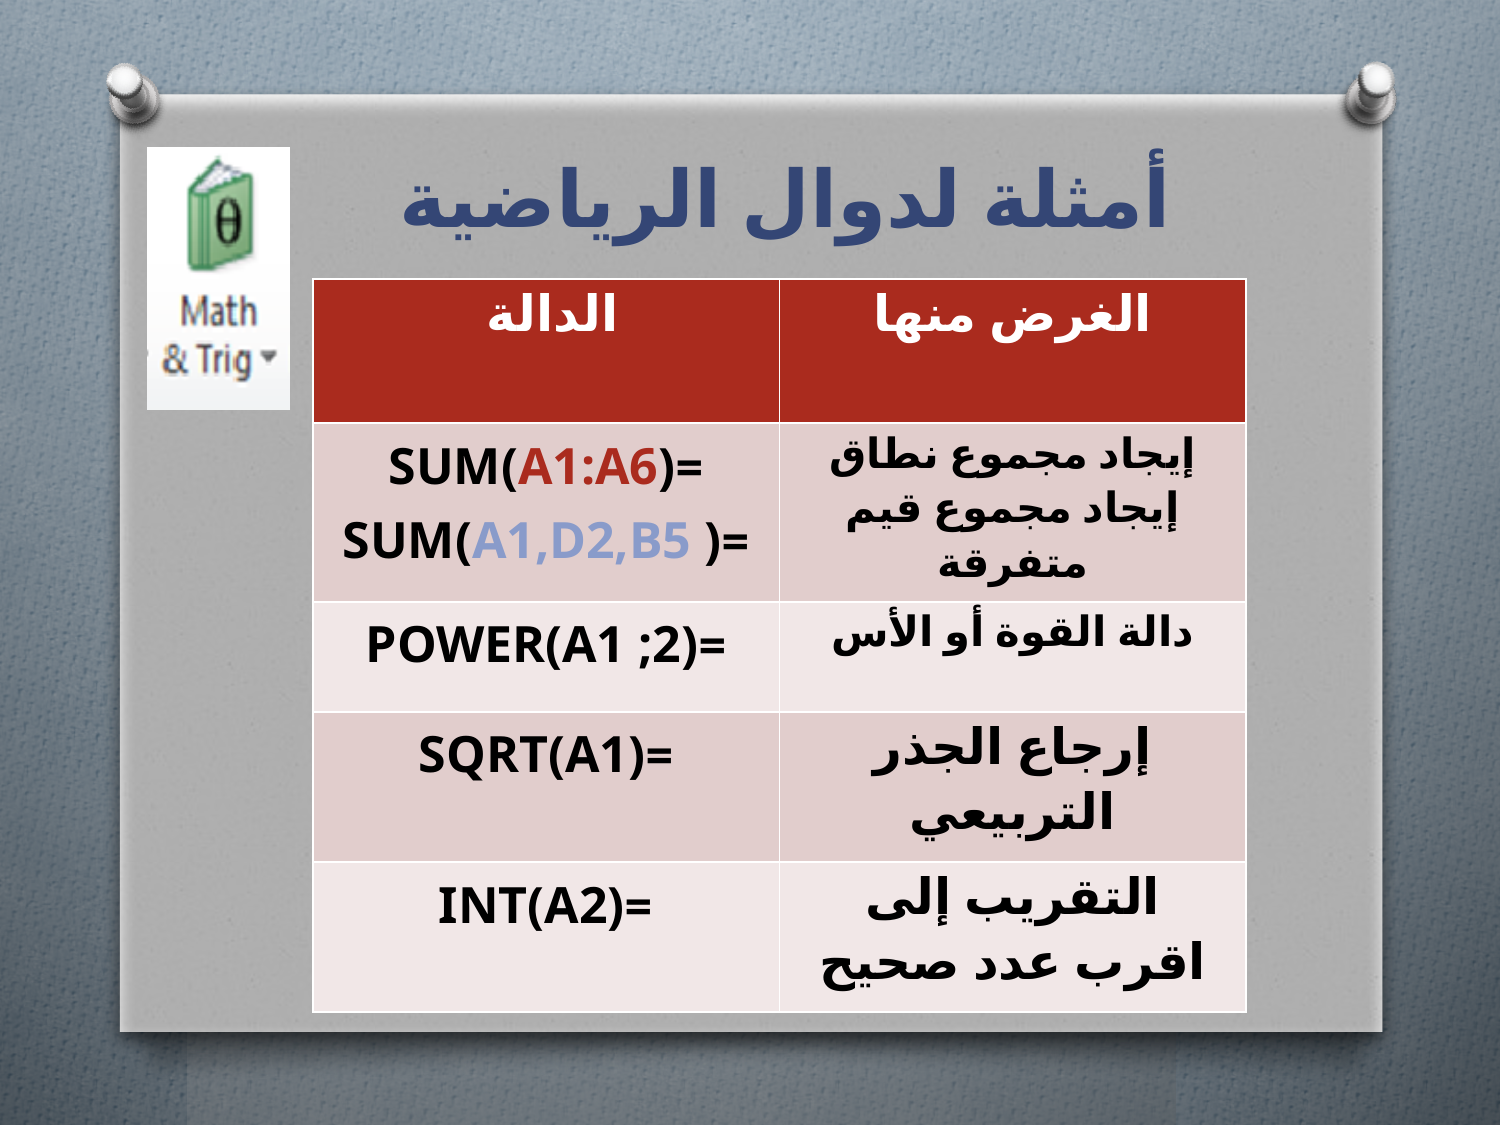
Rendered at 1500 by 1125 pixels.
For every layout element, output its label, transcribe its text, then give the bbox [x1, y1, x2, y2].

picture [1317, 35, 1439, 156]
table_cell =INT(A2) [314, 863, 779, 1011]
table_cell إيجاد مجموع نطاق إيجاد مجموع قيم متفرقة [780, 424, 1245, 601]
table_cell دالة القوة أو الأس [780, 603, 1245, 711]
table_cell =SUM(A1:A6) =SUM(A1,D2,B5 ) [314, 424, 779, 601]
table_cell =POWER(A1 ;2) [314, 603, 779, 711]
table_header الدالة [314, 280, 779, 422]
table_cell التقريب إلى اقرب عدد صحيح [780, 863, 1245, 1011]
table_cell إرجاع الجذر التربيعي [780, 713, 1245, 861]
text_box أمثلة لدوال الرياضية [371, 137, 1199, 268]
table_header الغرض منها [780, 280, 1245, 422]
table_cell =SQRT(A1) [314, 713, 779, 861]
picture [75, 29, 290, 410]
